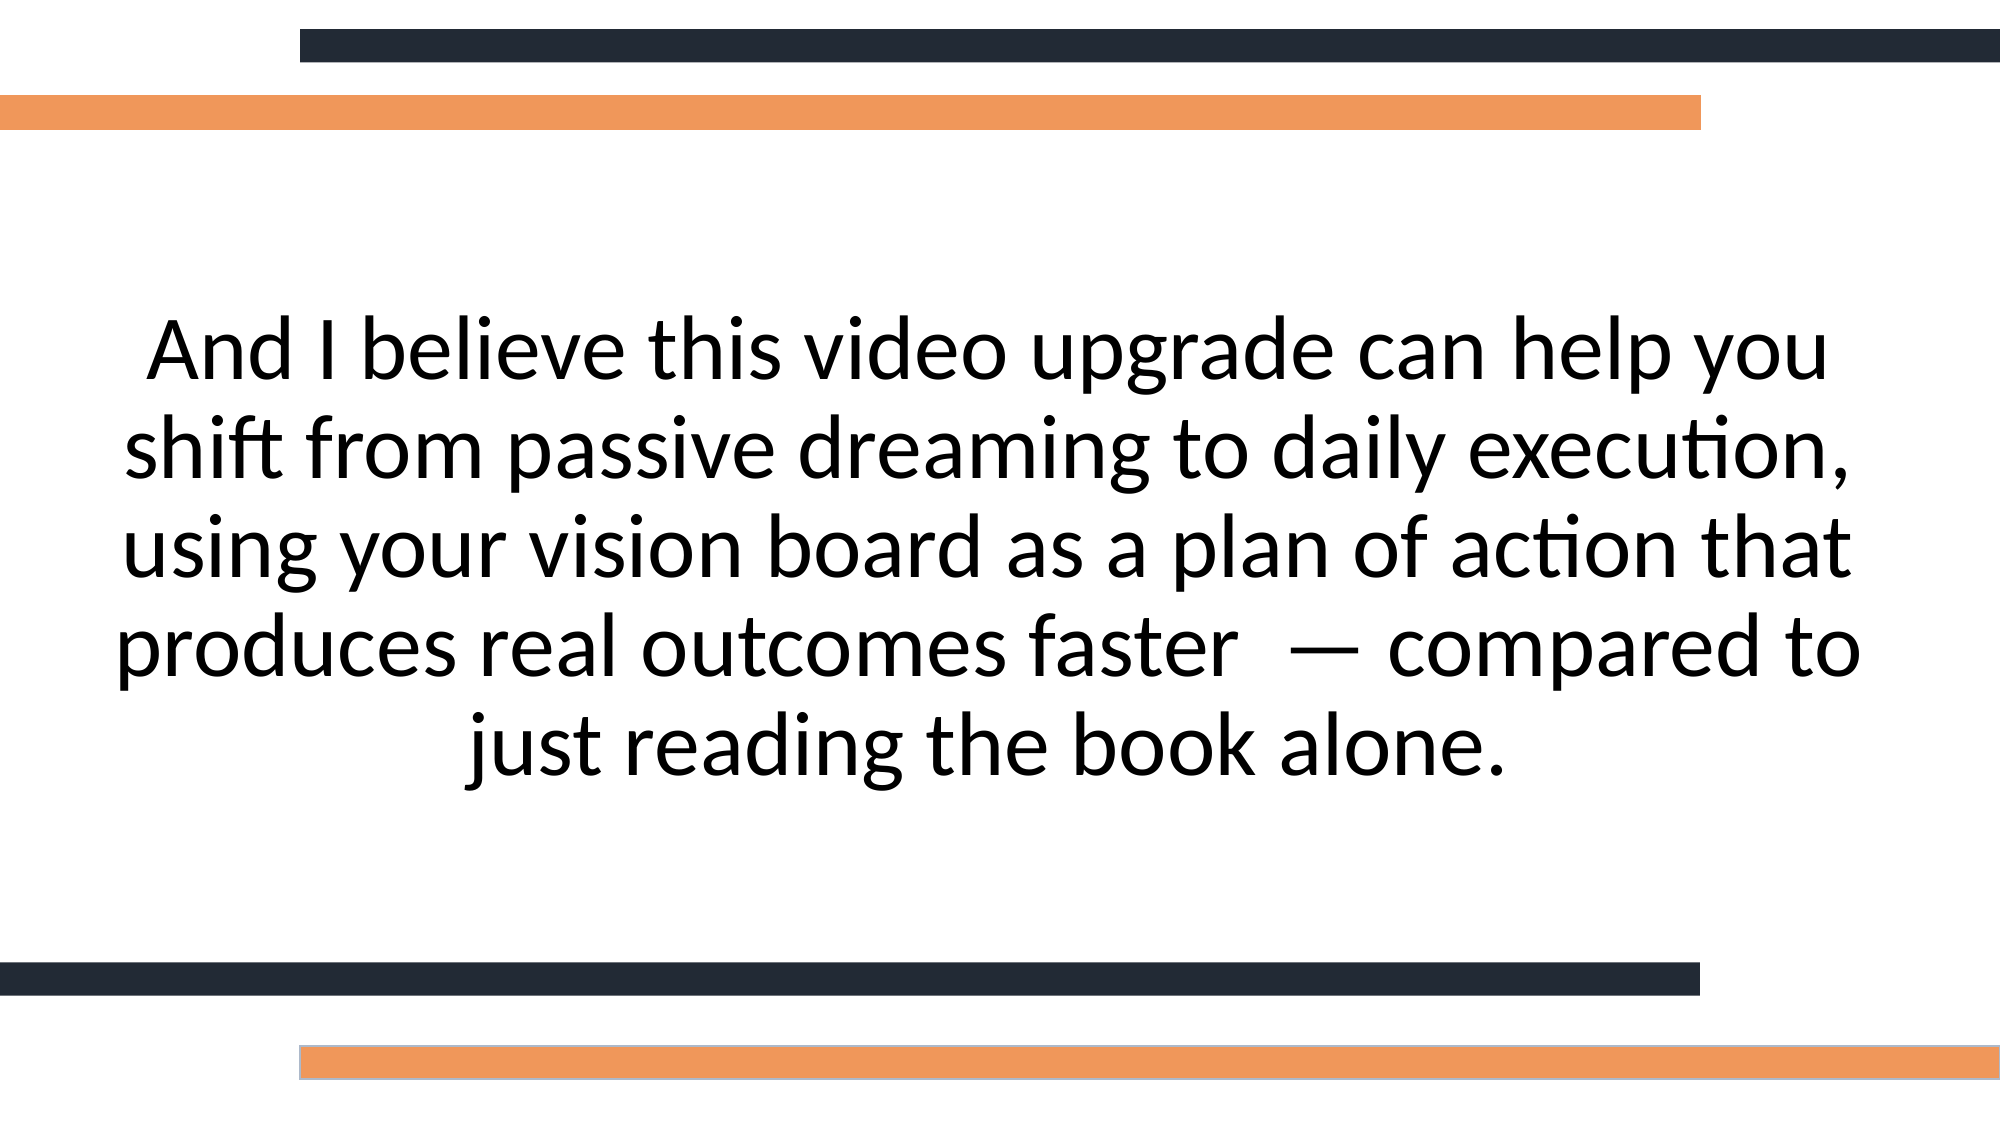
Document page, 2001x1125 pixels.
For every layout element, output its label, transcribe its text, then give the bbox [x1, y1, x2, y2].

text_box [299, 28, 2000, 63]
text_box [299, 1045, 2000, 1080]
text_box [0, 95, 1701, 130]
title And I believe this video upgrade can help you shift from passive dreaming to daily execution, using your vision board as a plan of action that produces real outcomes faster — compared to just reading the book alone. [86, 520, 1892, 913]
text_box [0, 961, 1701, 997]
